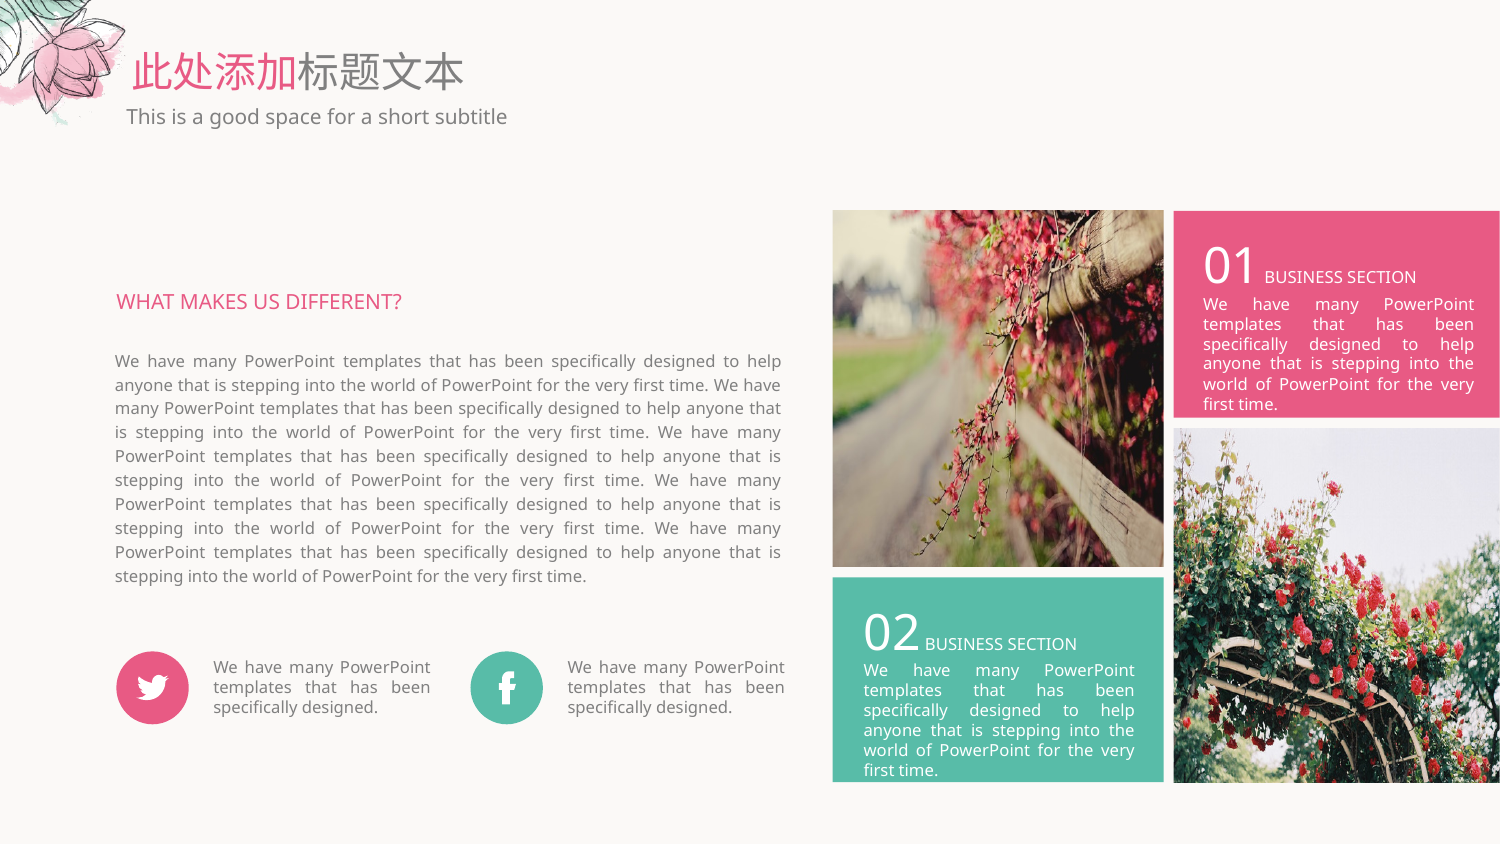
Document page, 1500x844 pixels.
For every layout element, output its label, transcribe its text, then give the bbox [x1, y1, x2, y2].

text_box We have many PowerPoint templates that has been specifically designed. [567, 656, 786, 717]
text_box 此处添加标题文本 [130, 45, 587, 96]
text_box 02 BUSINESS SECTION We have many PowerPoint templates that has been specifically designed to help anyone that is stepping into the world of PowerPoint for the very first time. [863, 600, 1136, 780]
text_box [470, 651, 544, 725]
text_box This is a good space for a short subtitle [126, 95, 523, 136]
text_box WHAT MAKES US DIFFERENT? [116, 288, 463, 314]
text_box [832, 577, 1164, 783]
text_box [832, 210, 1164, 567]
picture [0, 0, 126, 127]
text_box [1173, 210, 1500, 418]
text_box [1173, 428, 1500, 783]
text_box We have many PowerPoint templates that has been specifically designed to help anyone that is stepping into the world of PowerPoint for the very first time. We have many PowerPoint templates that has been specifically designed to help anyone that is stepping into the world of PowerPoint for the very first time. We have many PowerPoint templates that has been specifically designed to help anyone that is stepping into the world of PowerPoint for the very first time. We have many PowerPoint templates that has been specifically designed to help anyone that is stepping into the world of PowerPoint for the very first time. We have many PowerPoint templates that has been specifically designed to help anyone that is stepping into the world of PowerPoint for the very first time. [100, 339, 798, 594]
text_box 01 BUSINESS SECTION We have many PowerPoint templates that has been specifically designed to help anyone that is stepping into the world of PowerPoint for the very first time. [1203, 233, 1475, 414]
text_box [116, 651, 189, 725]
text_box We have many PowerPoint templates that has been specifically designed. [213, 656, 431, 717]
